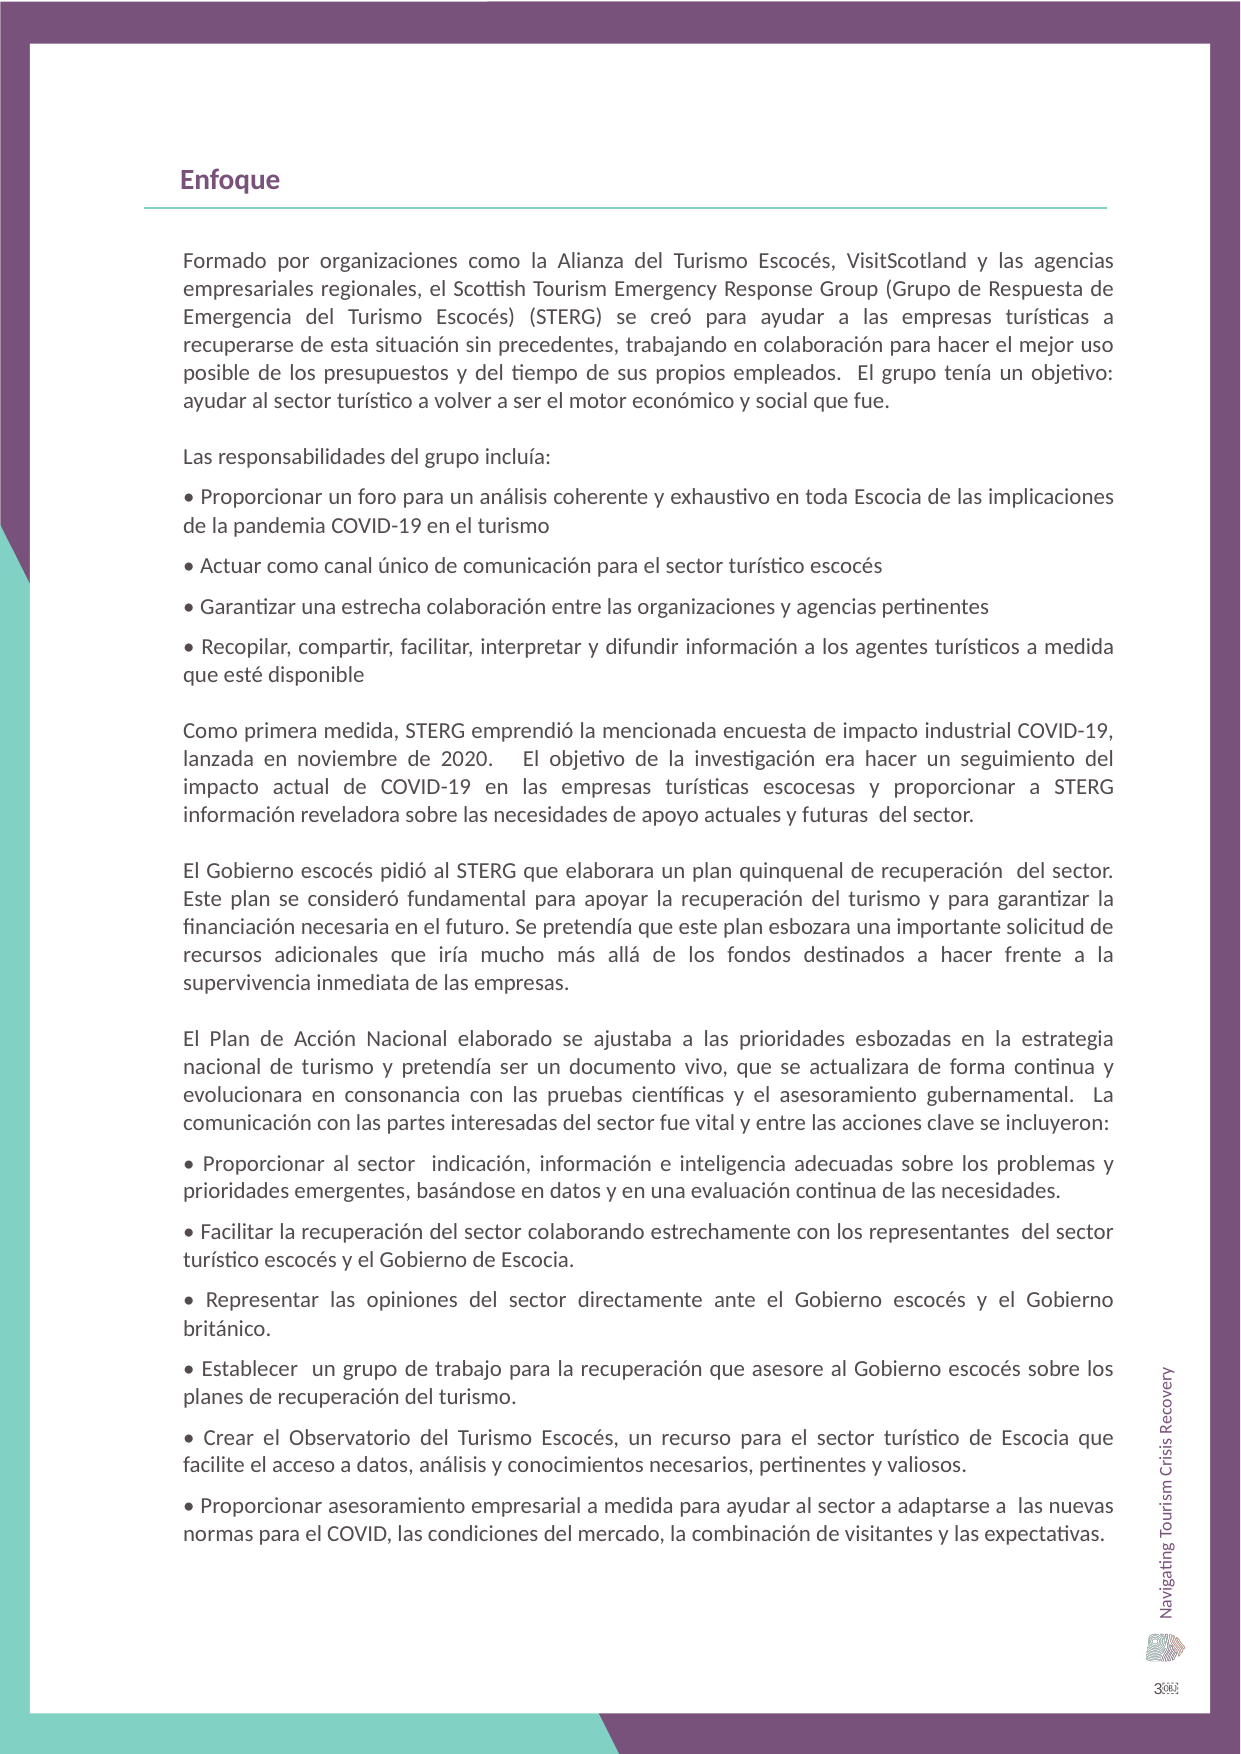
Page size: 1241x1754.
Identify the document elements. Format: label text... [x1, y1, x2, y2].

picture [1142, 1631, 1189, 1667]
list Formado por organizaciones como la Alianza del Turismo Escocés, VisitScotland y las agencias empresariales regionales, el Scottish Tourism Emergency Response Group (Grupo de Respuesta de Emergencia del Turismo Escocés) (STERG) se creó para ayudar a las empresas turísticas a recuperarse de esta situación sin precedentes, trabajando en colaboración para hacer el mejor uso posible de los presupuestos y del tiempo de sus propios empleados. El grupo tenía un objetivo: ayudar al sector turístico a volver a ser el motor económico y social que fue. Las responsabilidades del grupo incluía: • Proporcionar un foro para un análisis coherente y exhaustivo en toda Escocia de las implicaciones de la pandemia COVID-19 en el turismo • Actuar como canal único de comunicación para el sector turístico escocés • Garantizar una estrecha colaboración entre las organizaciones y agencias pertinentes • Recopilar, compartir, facilitar, interpretar y difundir información a los agentes turísticos a medida que esté disponible Como primera medida, STERG emprendió la mencionada encuesta de impacto industrial COVID-19, lanzada en noviembre de 2020. El objetivo de la investigación era hacer un seguimiento del impacto actual de COVID-19 en las empresas turísticas escocesas y proporcionar a STERG información reveladora sobre las necesidades de apoyo actuales y futuras del sector. El Gobierno escocés pidió al STERG que elaborara un plan quinquenal de recuperación del sector. Este plan se consideró fundamental para apoyar la recuperación del turismo y para garantizar la financiación necesaria en el futuro. Se pretendía que este plan esbozara una importante solicitud de recursos adicionales que iría mucho más allá de los fondos destinados a hacer frente a la supervivencia inmediata de las empresas. El Plan de Acción Nacional elaborado se ajustaba a las prioridades esbozadas en la estrategia nacional de turismo y pretendía ser un documento vivo, que se actualizara de forma continua y evolucionara en consonancia con las pruebas científicas y el asesoramiento gubernamental. La comunicación con las partes interesadas del sector fue vital y entre las acciones clave se incluyeron: • Proporcionar al sector indicación, información e inteligencia adecuadas sobre los problemas y prioridades emergentes, basándose en datos y en una evaluación continua de las necesidades. • Facilitar la recuperación del sector colaborando estrechamente con los representantes del sector turístico escocés y el Gobierno de Escocia. • Representar las opiniones del sector directamente ante el Gobierno escocés y el Gobierno británico. • Establecer un grupo de trabajo para la recuperación que asesore al Gobierno escocés sobre los planes de recuperación del turismo. • Crear el Observatorio del Turismo Escocés, un recurso para el sector turístico de Escocia que facilite el acceso a datos, análisis y conocimientos necesarios, pertinentes y valiosos. • Proporcionar asesoramiento empresarial a medida para ayudar al sector a adaptarse a las nuevas normas para el COVID, las condiciones del mercado, la combinación de visitantes y las expectativas. [168, 237, 1131, 1645]
list Enfoque [165, 147, 1128, 209]
